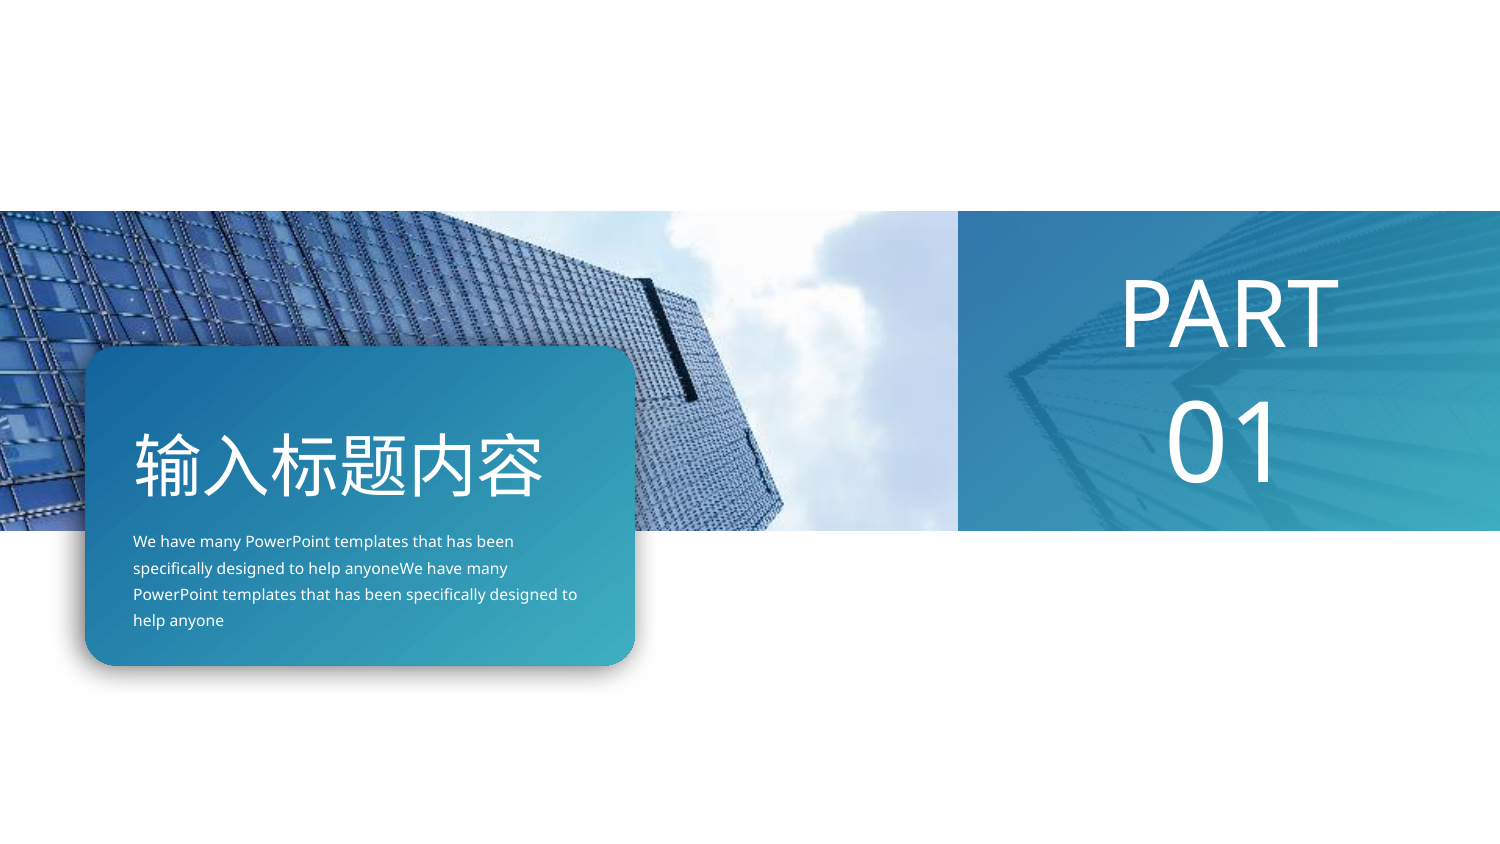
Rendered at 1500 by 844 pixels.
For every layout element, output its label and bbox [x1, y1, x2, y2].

text_box [118, 415, 595, 639]
text_box [84, 531, 636, 667]
text_box [0, 211, 1500, 531]
